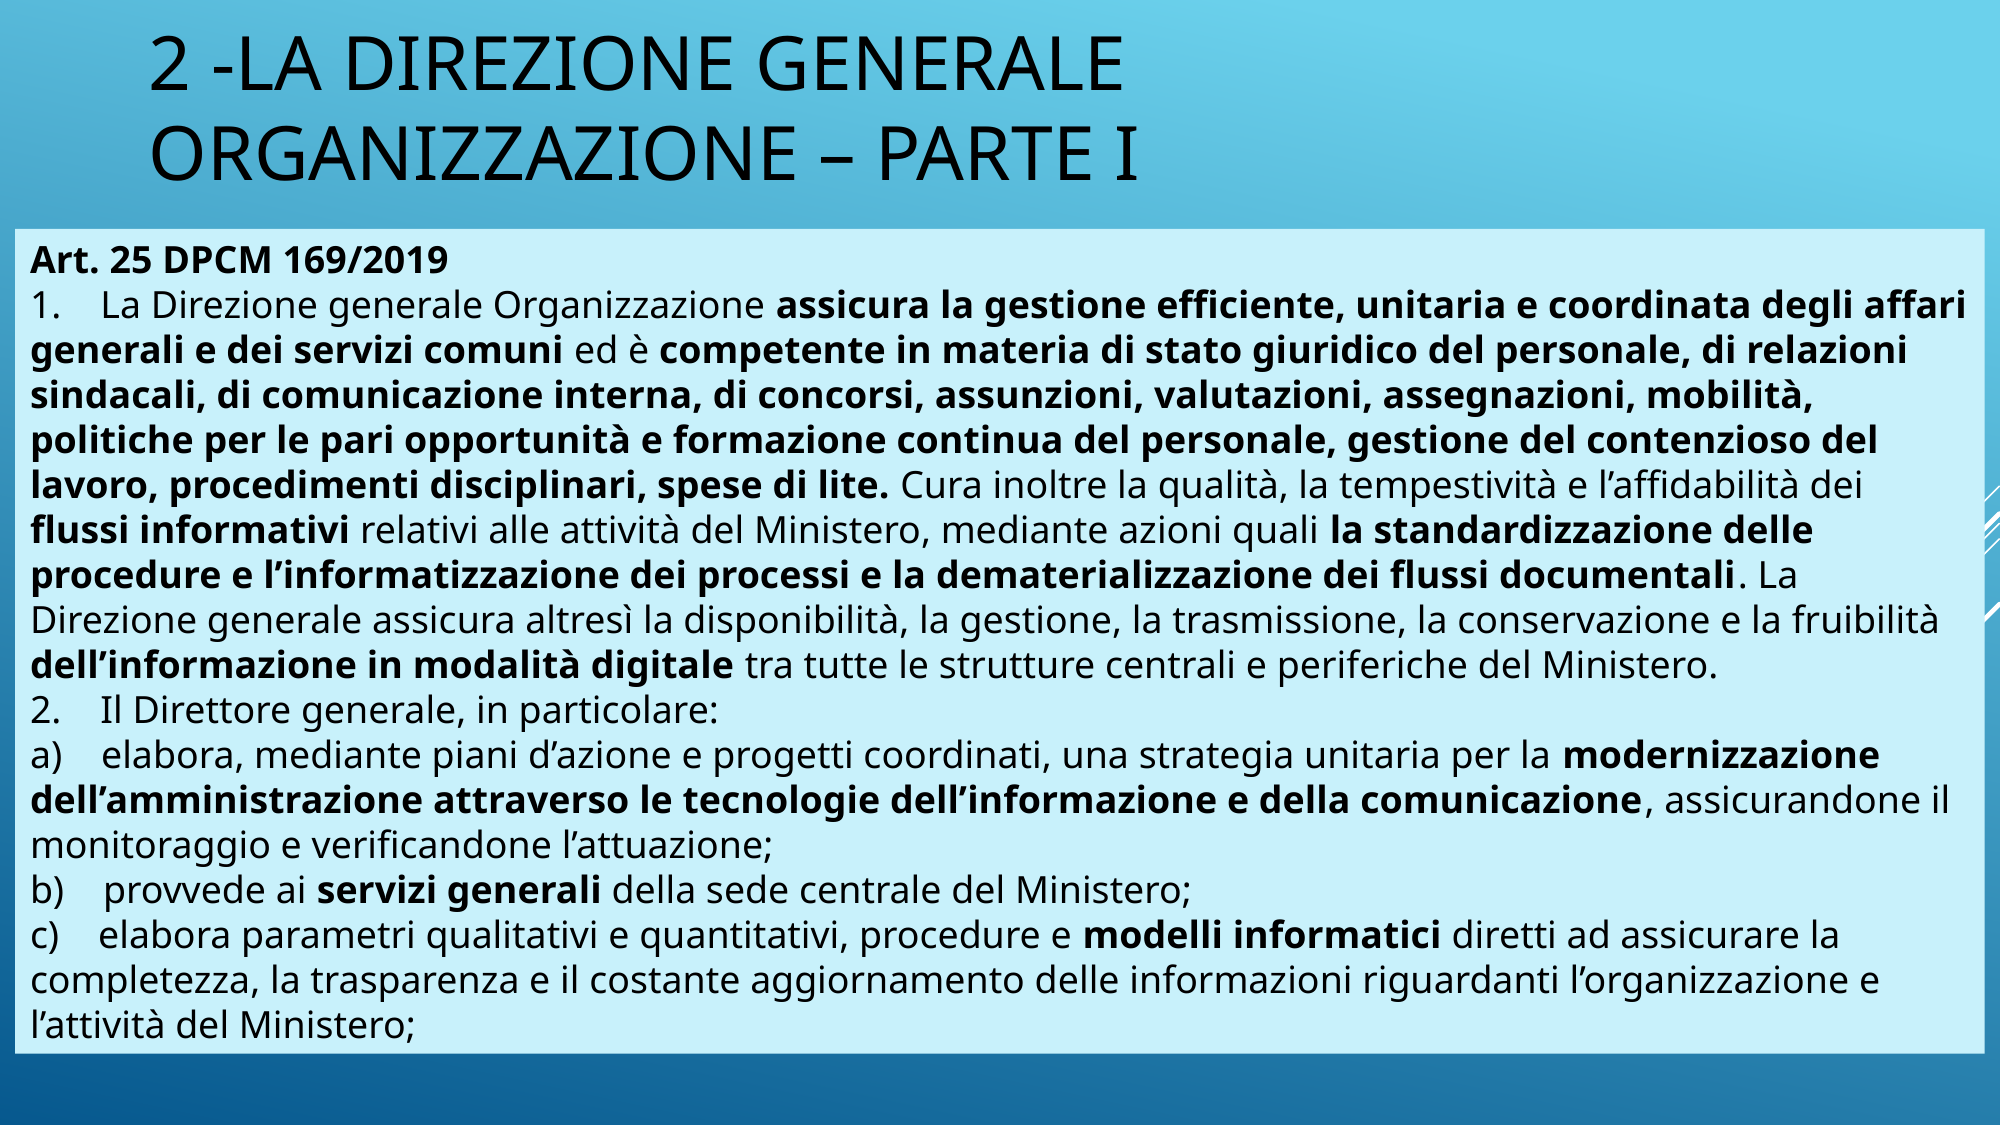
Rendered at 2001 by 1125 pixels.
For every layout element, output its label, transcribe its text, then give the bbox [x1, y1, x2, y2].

text_box Art. 25 DPCM 169/2019 1. La Direzione generale Organizzazione assicura la gestione efficiente, unitaria e coordinata degli affari generali e dei servizi comuni ed è competente in materia di stato giuridico del personale, di relazioni sindacali, di comunicazione interna, di concorsi, assunzioni, valutazioni, assegnazioni, mobilità, politiche per le pari opportunità e formazione continua del personale, gestione del contenzioso del lavoro, procedimenti disciplinari, spese di lite. Cura inoltre la qualità, la tempestività e l’affidabilità dei flussi informativi relativi alle attività del Ministero, mediante azioni quali la standardizzazione delle procedure e l’informatizzazione dei processi e la dematerializzazione dei flussi documentali. La Direzione generale assicura altresì la disponibilità, la gestione, la trasmissione, la conservazione e la fruibilità dell’informazione in modalità digitale tra tutte le strutture centrali e periferiche del Ministero. 2. Il Direttore generale, in particolare: a) elabora, mediante piani d’azione e progetti coordinati, una strategia unitaria per la modernizzazione dell’amministrazione attraverso le tecnologie dell’informazione e della comunicazione, assicurandone il monitoraggio e verificandone l’attuazione; b) provvede ai servizi generali della sede centrale del Ministero; c) elabora parametri qualitativi e quantitativi, procedure e modelli informatici diretti ad assicurare la completezza, la trasparenza e il costante aggiornamento delle informazioni riguardanti l’organizzazione e l’attività del Ministero; [15, 228, 1985, 1054]
title 2 -LA DIREZIONE GENERALE organizzazione – parte I [133, 0, 1534, 228]
